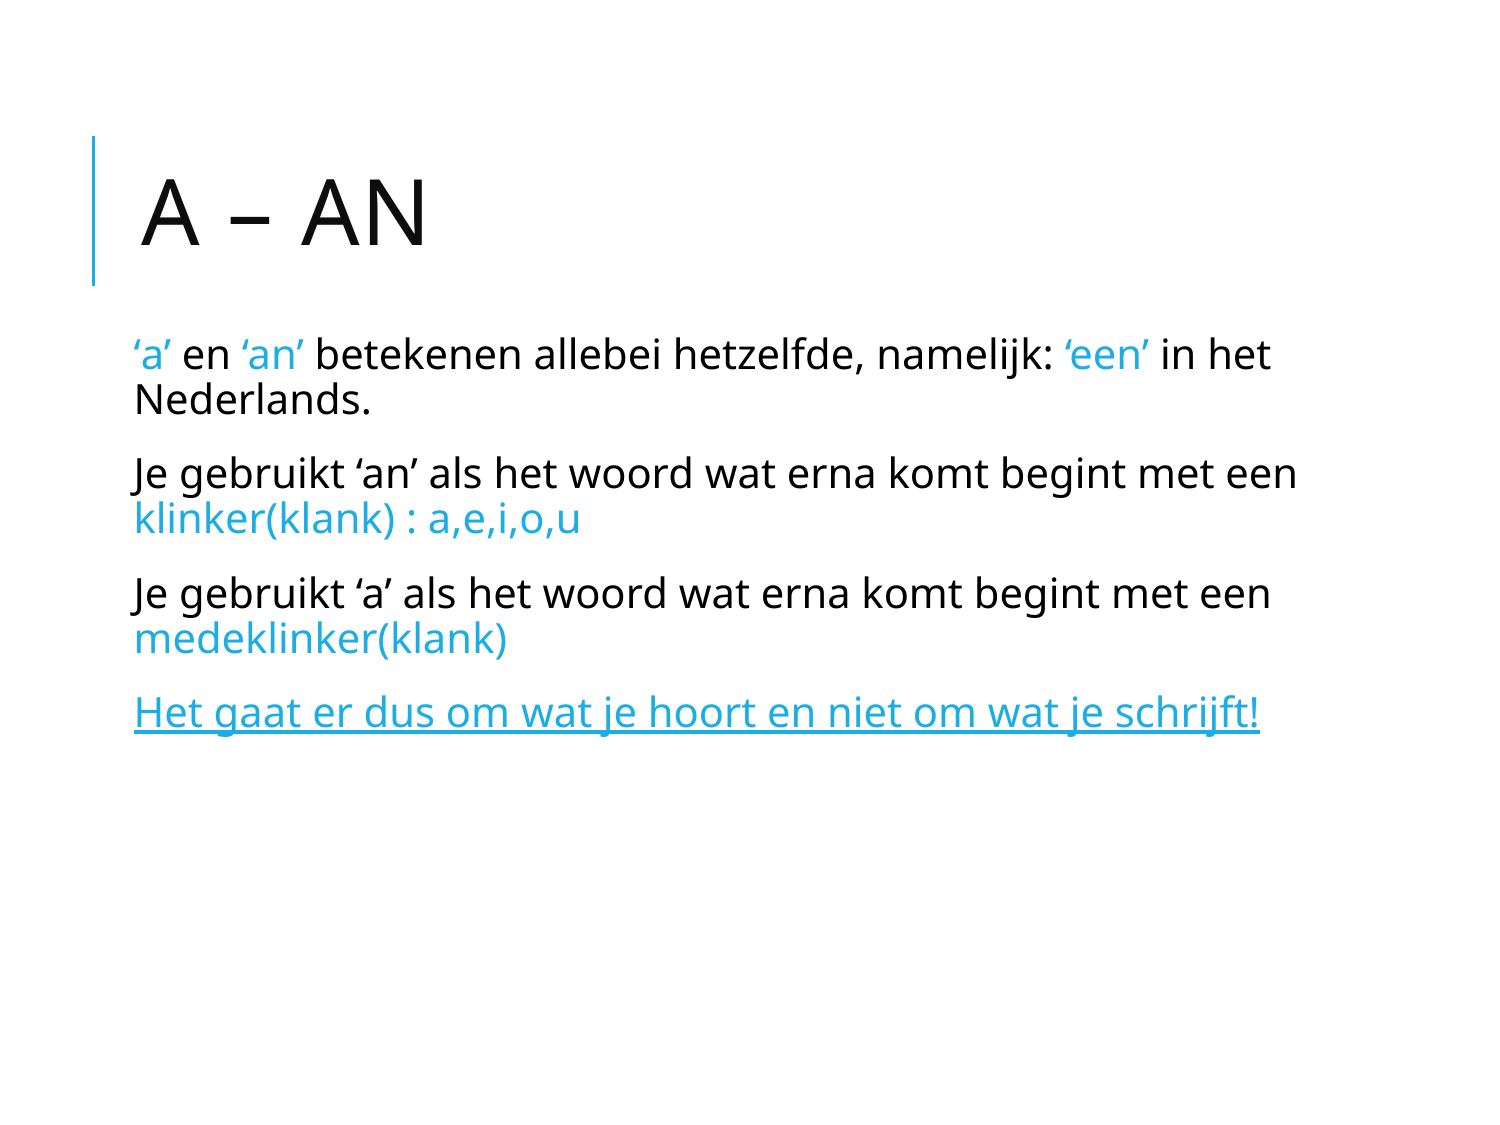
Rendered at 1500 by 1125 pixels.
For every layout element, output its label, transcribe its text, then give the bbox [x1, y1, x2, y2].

title A – an [126, 96, 1322, 326]
list ‘a’ en ‘an’ betekenen allebei hetzelfde, namelijk: ‘een’ in het Nederlands. Je gebruikt ‘an’ als het woord wat erna komt begint met een klinker(klank) : a,e,i,o,u Je gebruikt ‘a’ als het woord wat erna komt begint met een medeklinker(klank) Het gaat er dus om wat je hoort en niet om wat je schrijft! [126, 326, 1322, 1035]
